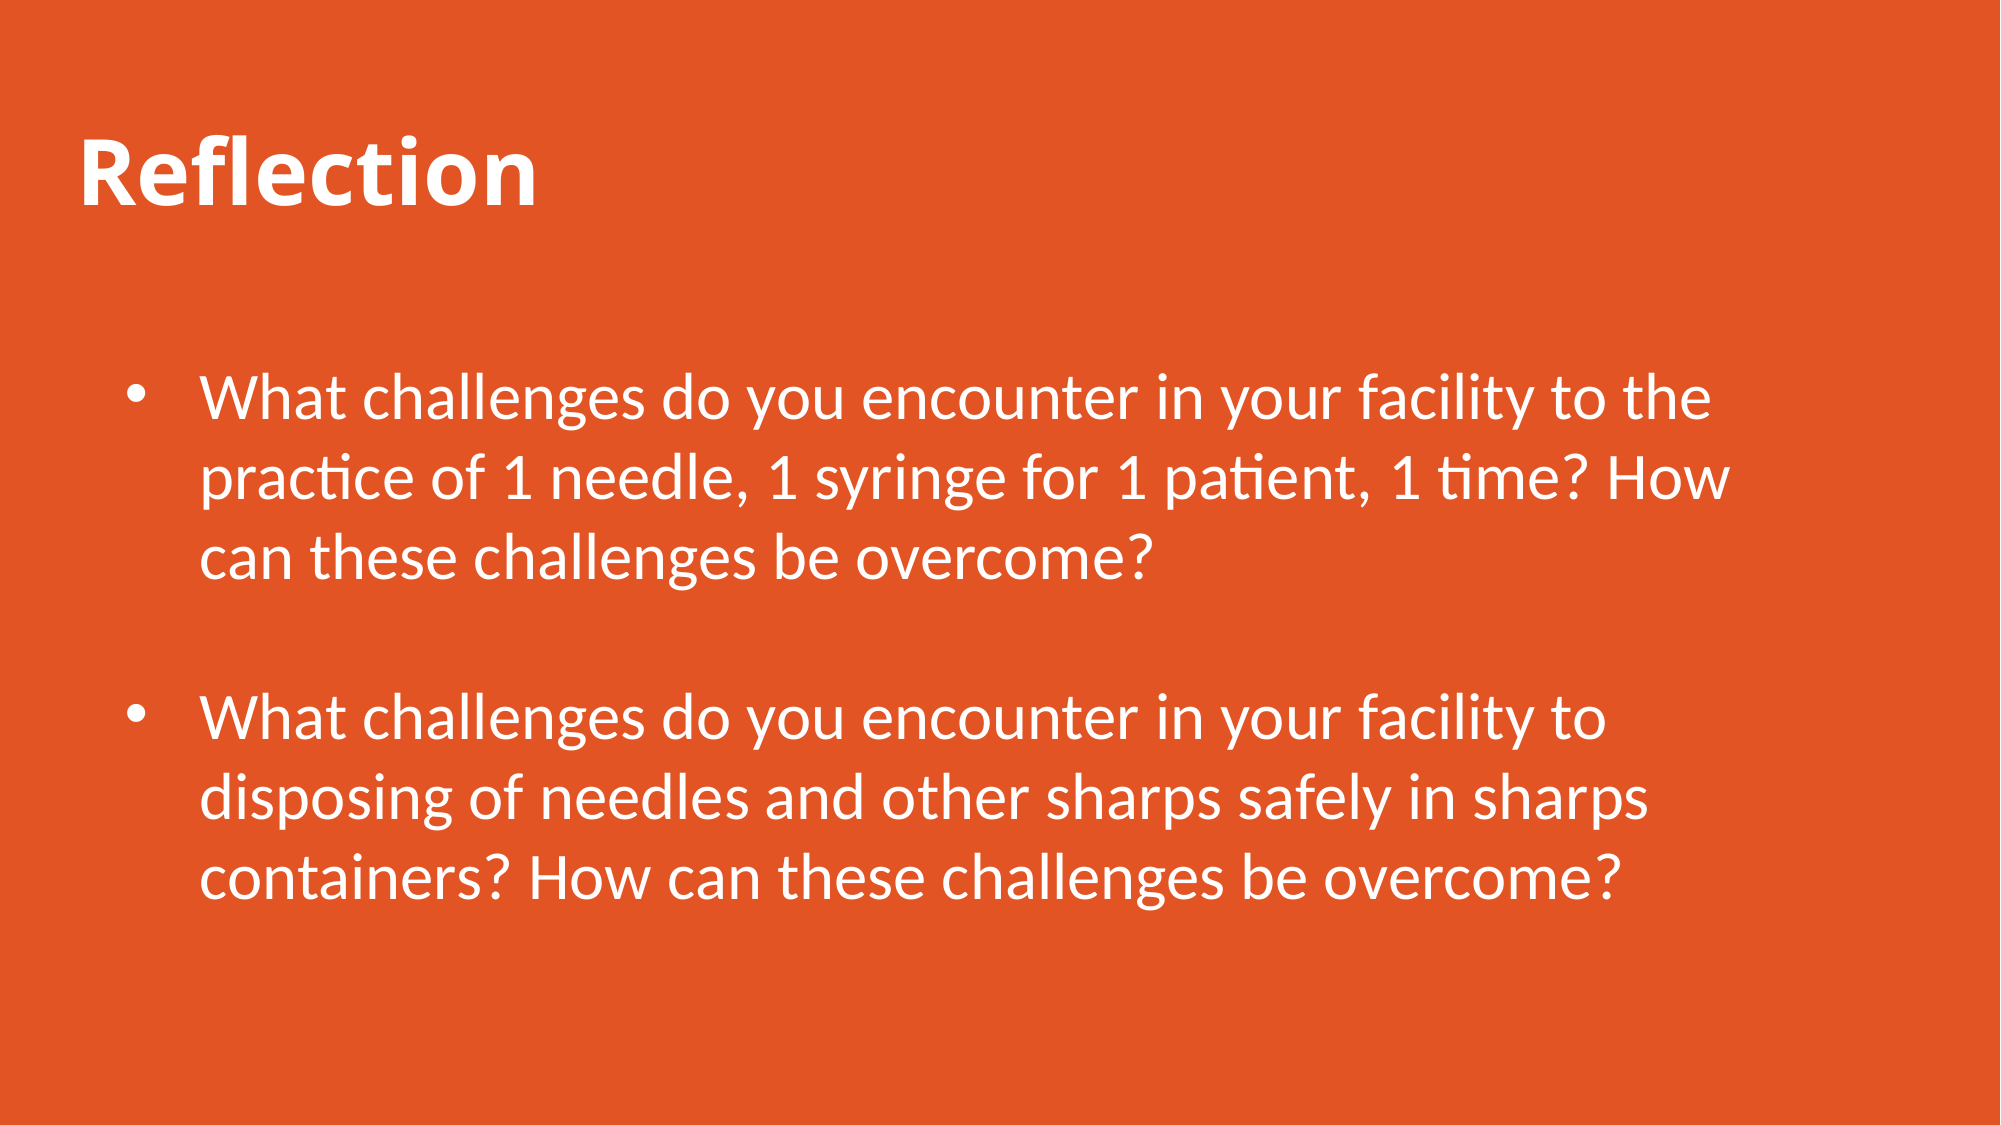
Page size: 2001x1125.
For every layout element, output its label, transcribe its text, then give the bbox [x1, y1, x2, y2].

title Reflection [61, 40, 1876, 232]
text_box What challenges do you encounter in your facility to the practice of 1 needle, 1 syringe for 1 patient, 1 time? How can these challenges be overcome? What challenges do you encounter in your facility to disposing of needles and other sharps safely in sharps containers? How can these challenges be overcome? [109, 345, 1827, 920]
